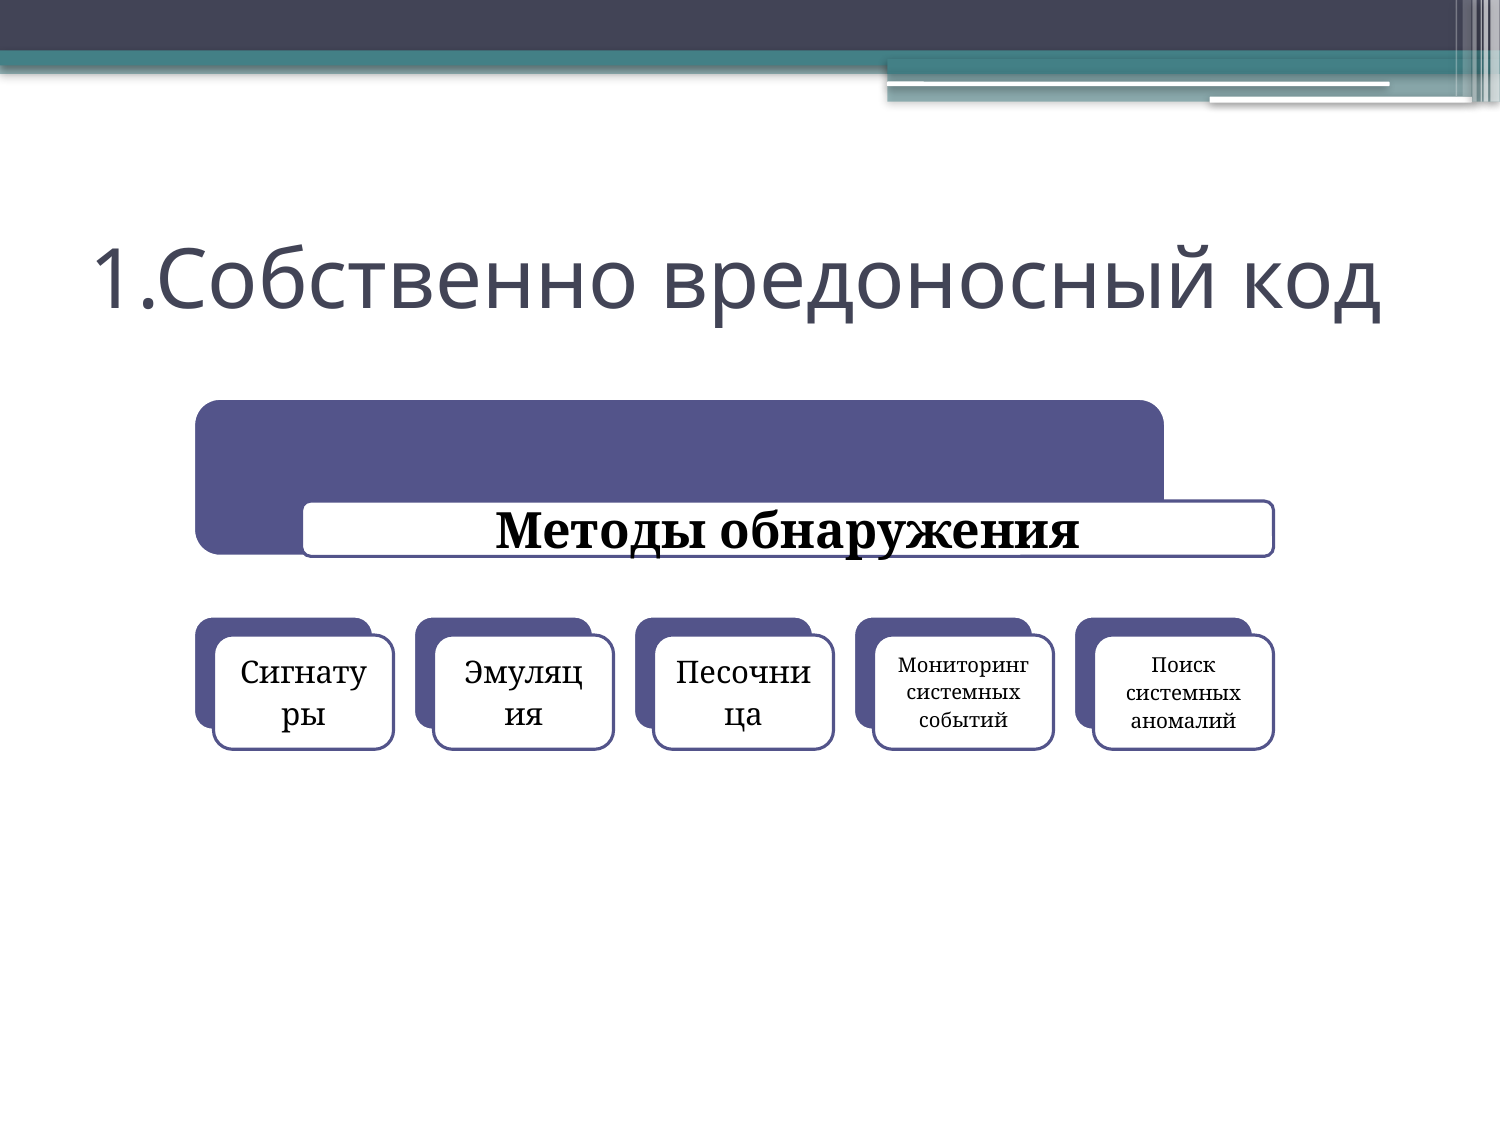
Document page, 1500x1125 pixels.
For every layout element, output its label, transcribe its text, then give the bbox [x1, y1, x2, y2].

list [58, 398, 1409, 968]
title 1.Собственно вредоносный код [75, 187, 1425, 363]
